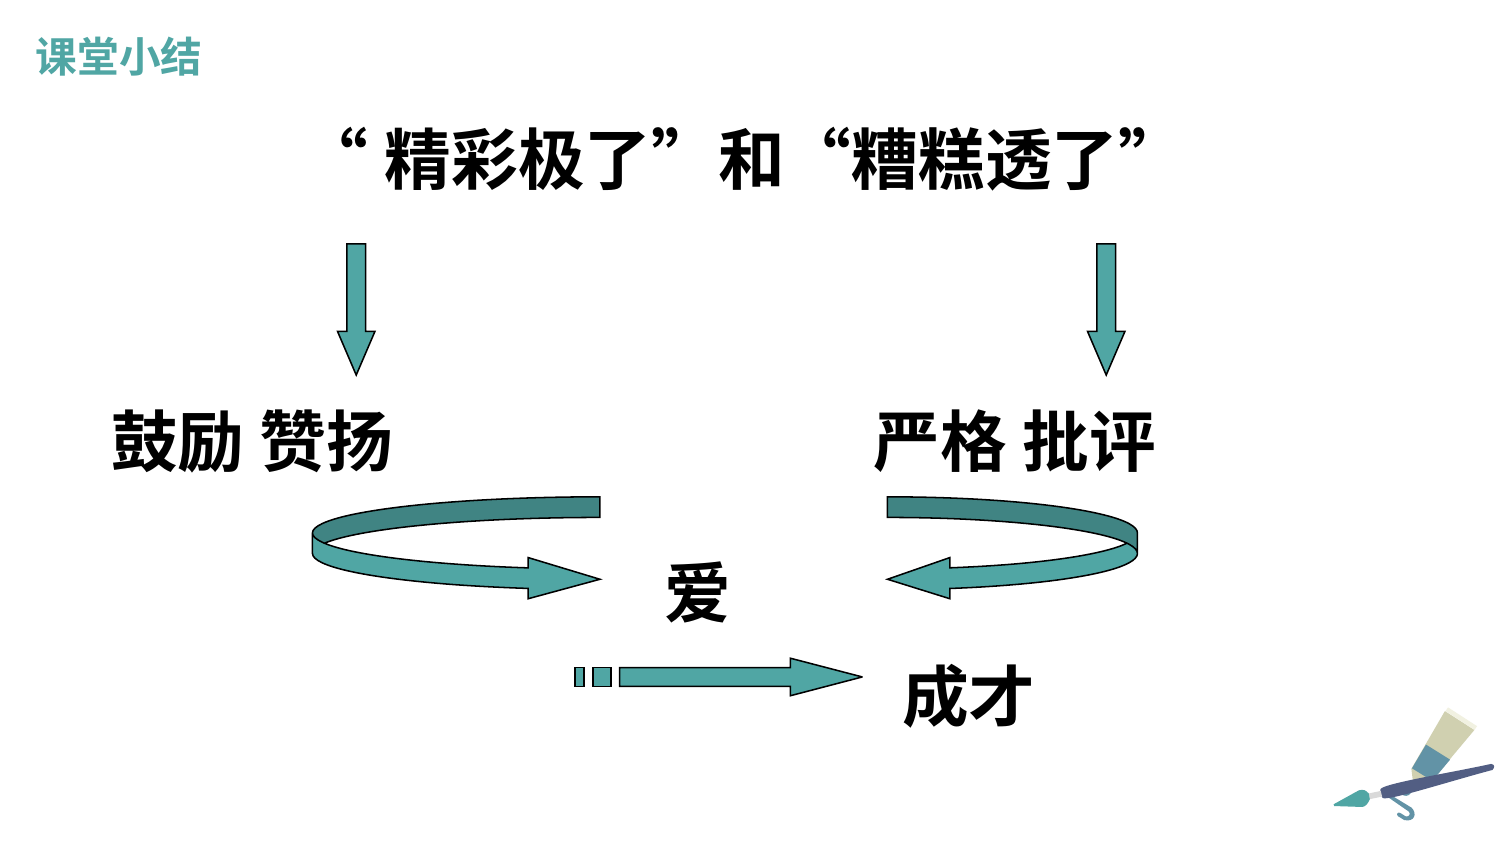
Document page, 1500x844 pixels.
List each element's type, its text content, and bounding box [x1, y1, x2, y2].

text_box [887, 496, 1138, 599]
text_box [1358, 708, 1481, 844]
text_box 爱 [649, 543, 800, 639]
text_box [312, 496, 600, 599]
text_box 课堂小结 [24, 25, 261, 87]
text_box [337, 243, 376, 376]
text_box [619, 658, 863, 696]
text_box “精彩极了”和“糟糕透了” [37, 112, 1450, 204]
text_box [1087, 243, 1126, 376]
text_box [574, 667, 584, 687]
text_box 成才 [887, 647, 1138, 743]
text_box 严格 批评 [862, 393, 1413, 485]
text_box 鼓励 赞扬 [99, 393, 650, 485]
text_box [592, 667, 611, 687]
